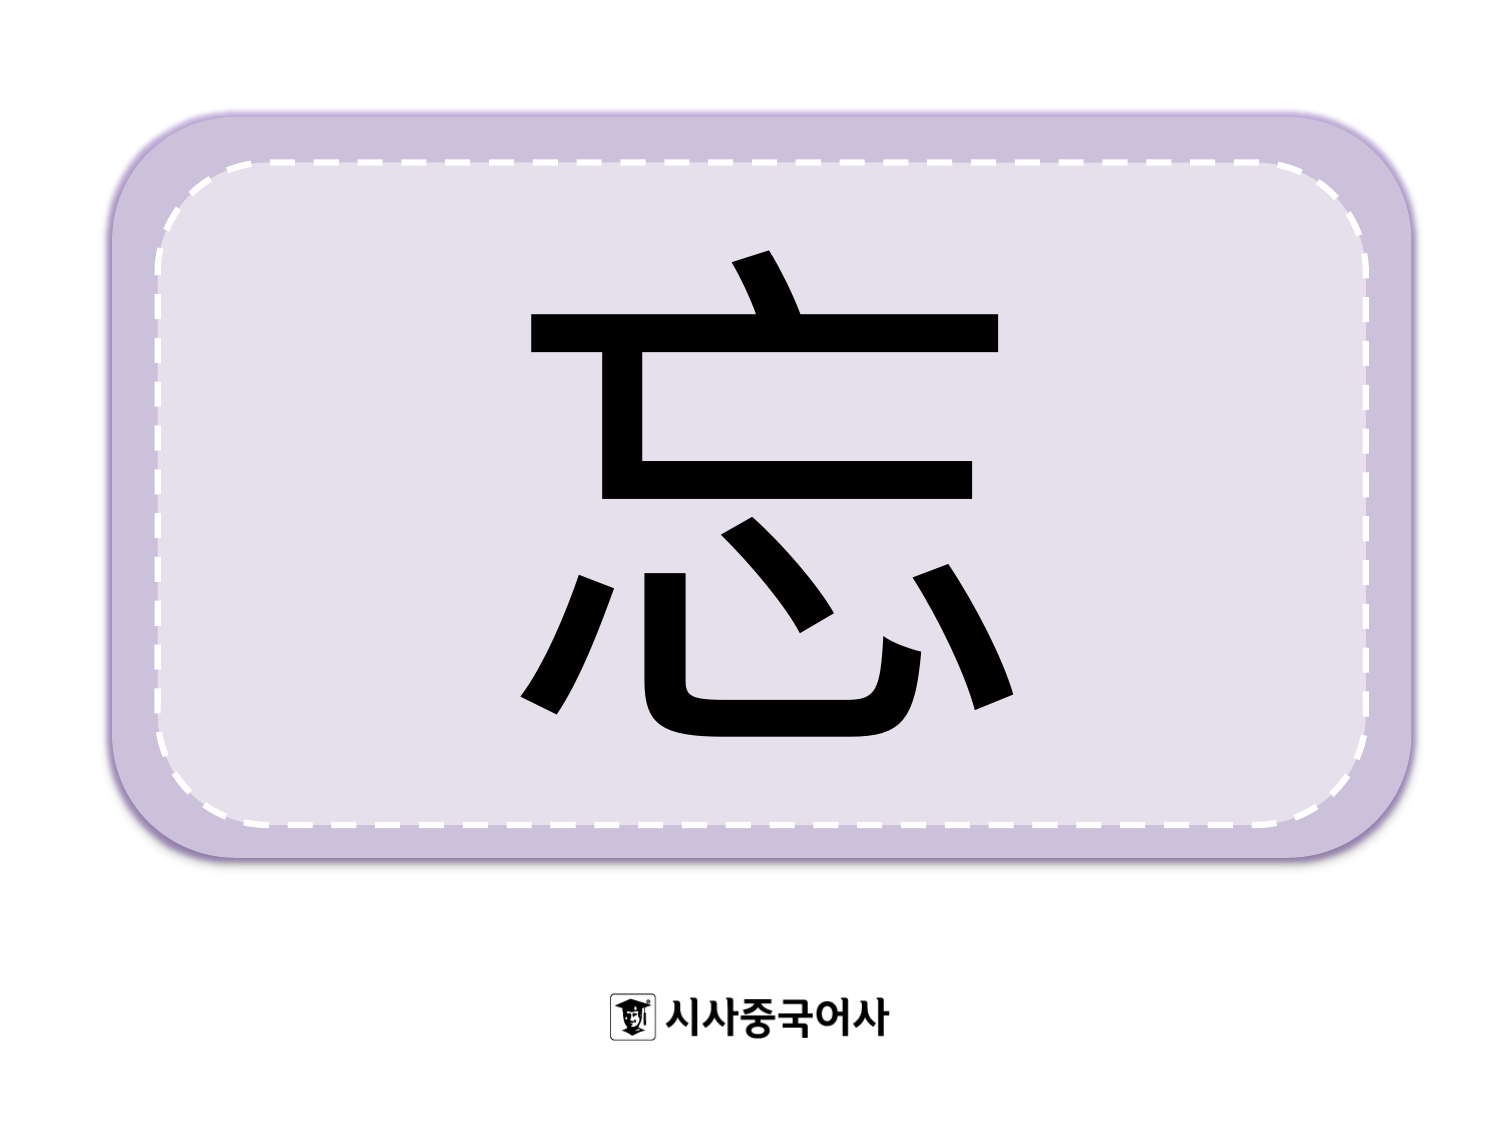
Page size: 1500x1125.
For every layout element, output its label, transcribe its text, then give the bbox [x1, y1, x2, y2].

picture [602, 987, 898, 1047]
text_box 忘 [162, 160, 1371, 824]
